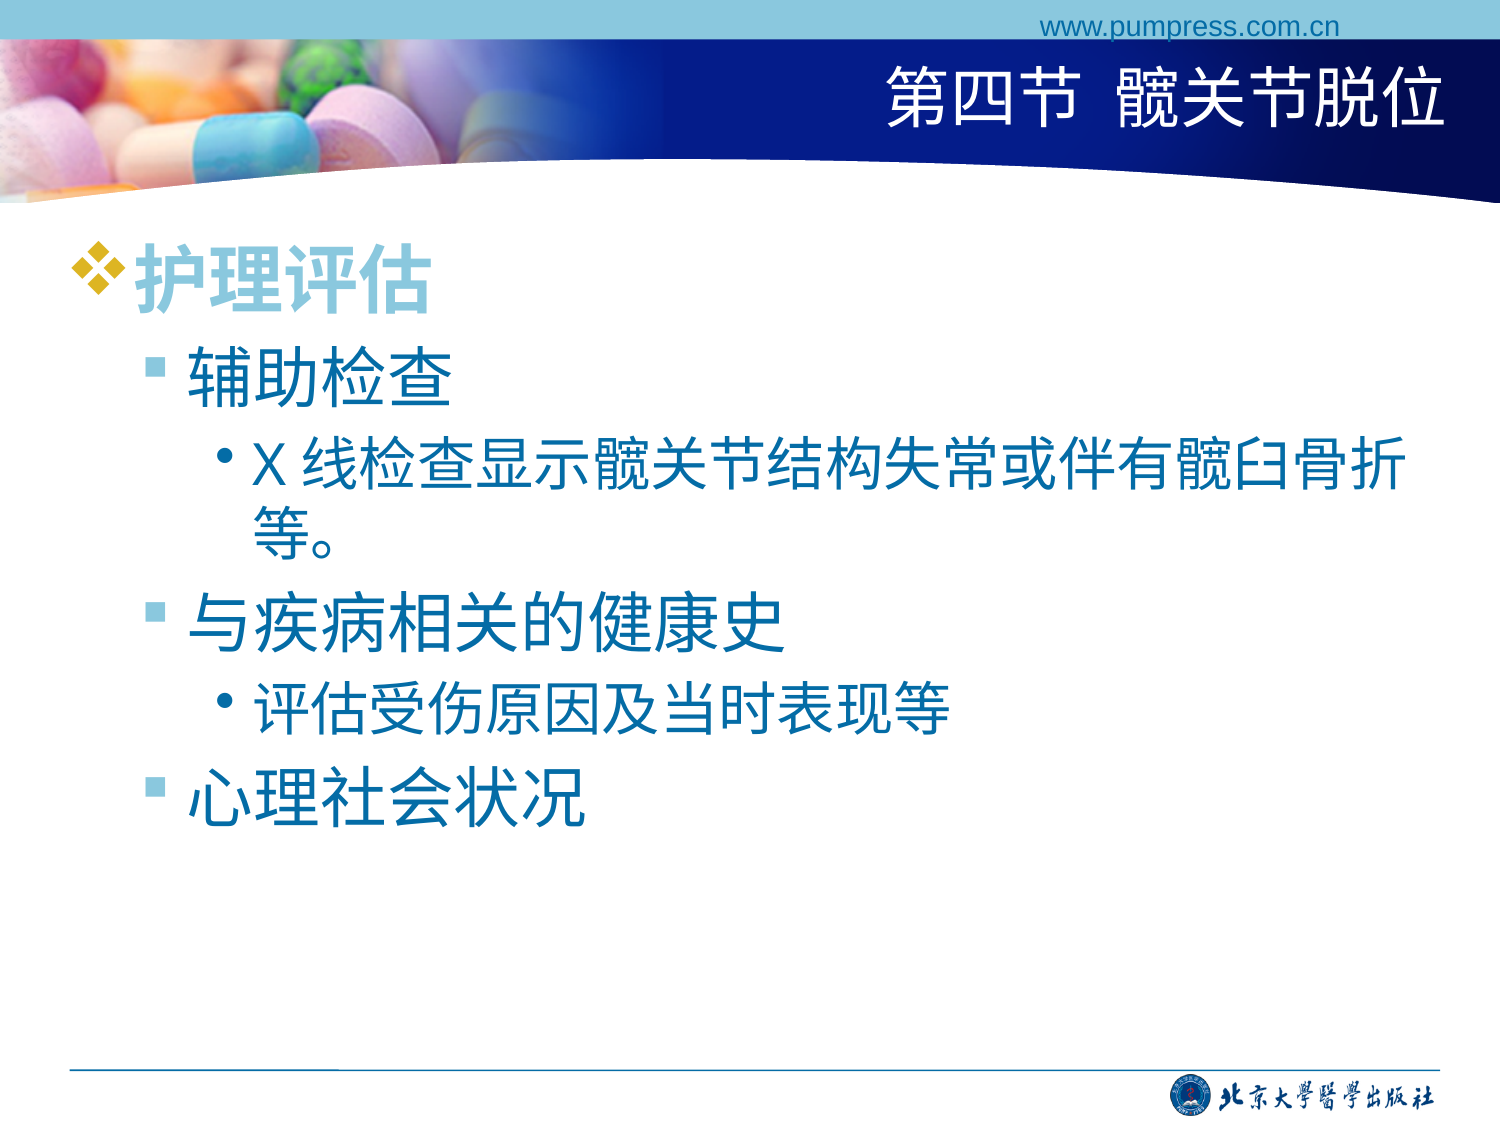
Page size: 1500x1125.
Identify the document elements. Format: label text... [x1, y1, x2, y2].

list 护理评估 辅助检查 X线检查显示髋关节结构失常或伴有髋臼骨折等。 与疾病相关的健康史 评估受伤原因及当时表现等 心理社会状况 [49, 224, 1463, 1026]
picture [1170, 1074, 1436, 1118]
title 第四节 髋关节脱位 [137, 49, 1463, 143]
slide_number www.pumpress.com.cn [1025, 0, 1463, 38]
picture [0, 40, 1500, 203]
